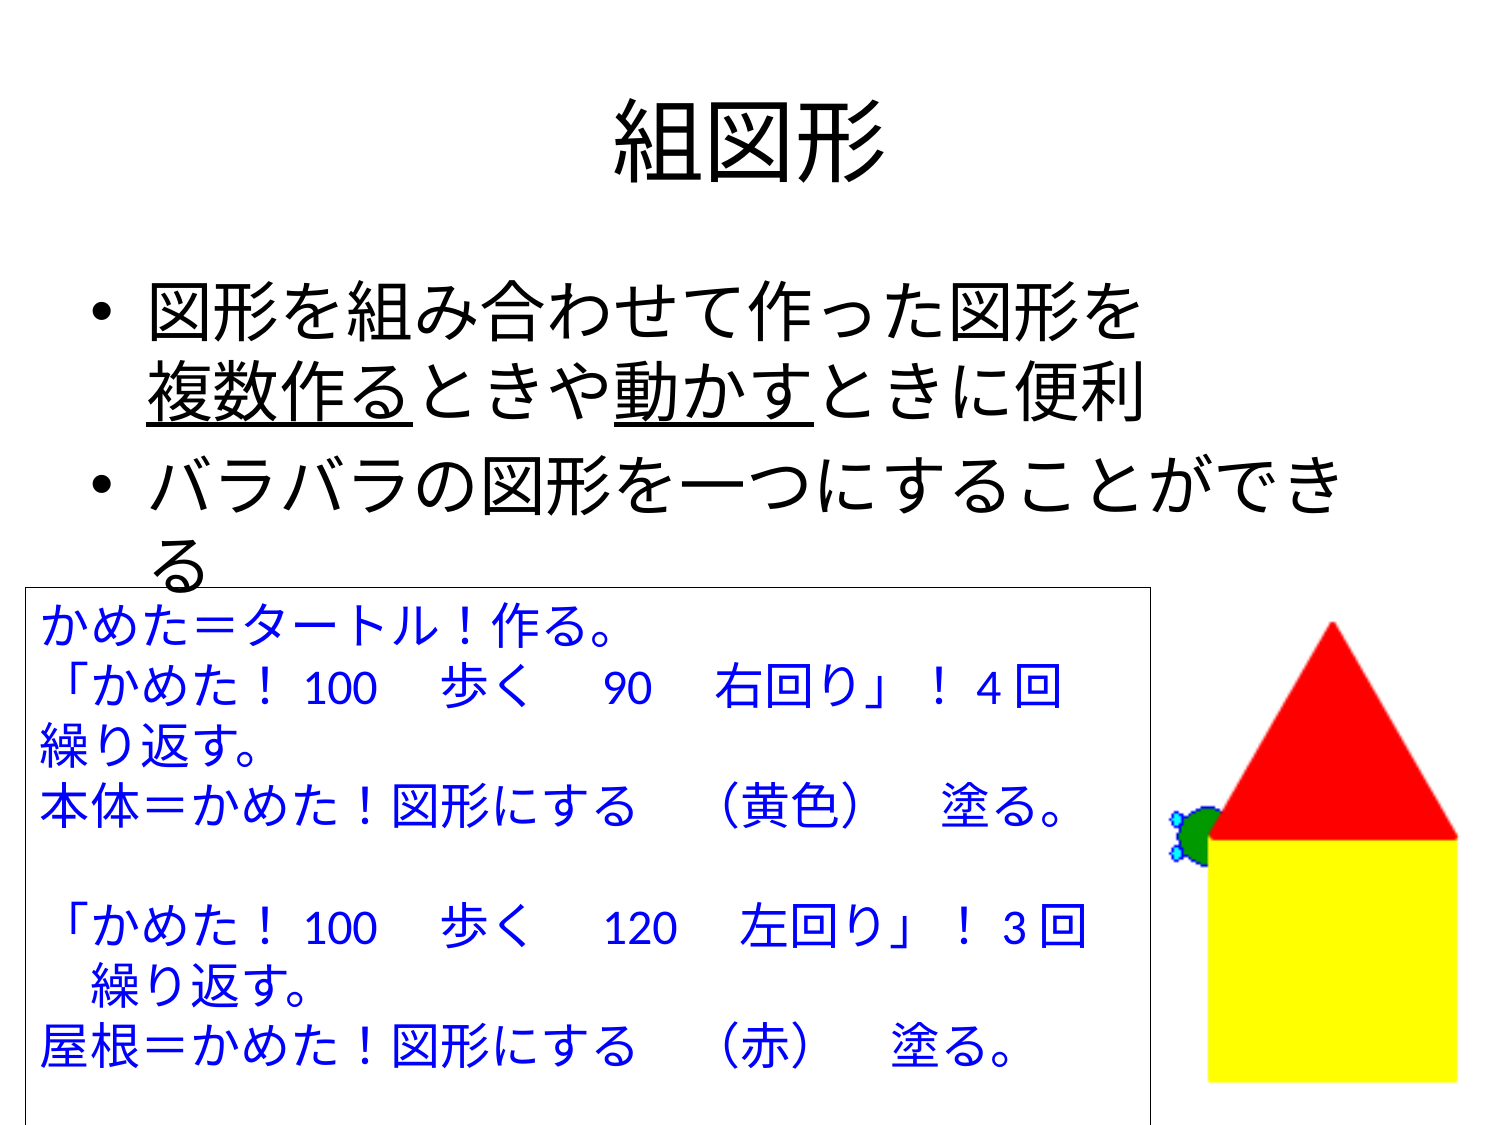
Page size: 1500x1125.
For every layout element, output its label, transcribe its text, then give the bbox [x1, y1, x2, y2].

list 図形を組み合わせて作った図形を 複数作るときや動かすときに便利 バラバラの図形を一つにすることができる [75, 262, 1425, 594]
text_box かめた＝タートル！作る。 「かめた！100 歩く 90 右回り」！4回 繰り返す。 本体＝かめた！図形にする （黄色） 塗る。 「かめた！100 歩く 120 左回り」！3回 繰り返す。 屋根＝かめた！図形にする （赤） 塗る。 家＝図形！（本体）（屋根）結合する。 [25, 587, 1151, 1125]
title 組図形 [75, 45, 1425, 233]
picture [1114, 596, 1500, 1125]
